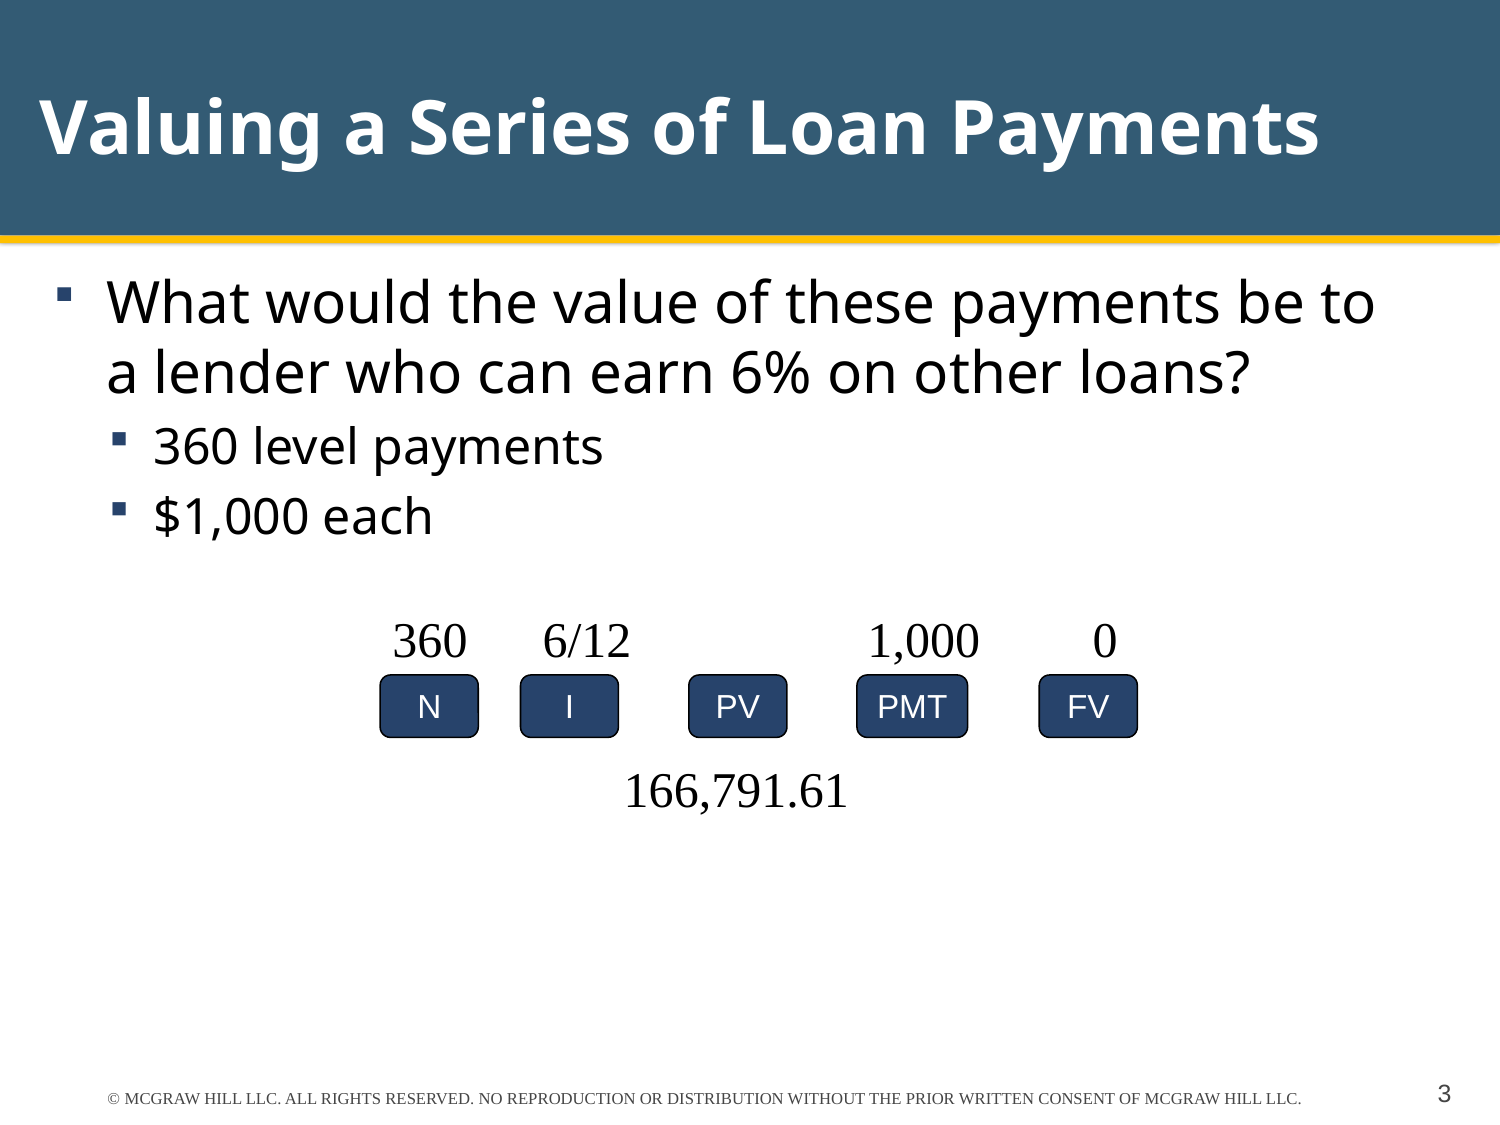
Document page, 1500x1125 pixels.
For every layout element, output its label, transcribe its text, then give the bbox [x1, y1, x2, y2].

text_box 166,791.61 [359, 749, 1139, 825]
slide_number 3 [1345, 1062, 1467, 1108]
text_box [216, 436, 247, 512]
text_box 360 6/12 1,000 0 [377, 599, 1133, 675]
footer © MCGRAW HILL LLC. ALL RIGHTS RESERVED. NO REPRODUCTION OR DISTRIBUTION WITHOUT THE PRIOR WRITTEN CONSENT OF MCGRAW HILL LLC. [75, 1062, 1337, 1108]
list What would the value of these payments be to a lender who can earn 6% on other loans? 360 level payments $1,000 each [24, 249, 1438, 588]
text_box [380, 674, 1138, 738]
title Valuing a Series of Loan Payments [24, 24, 1438, 225]
